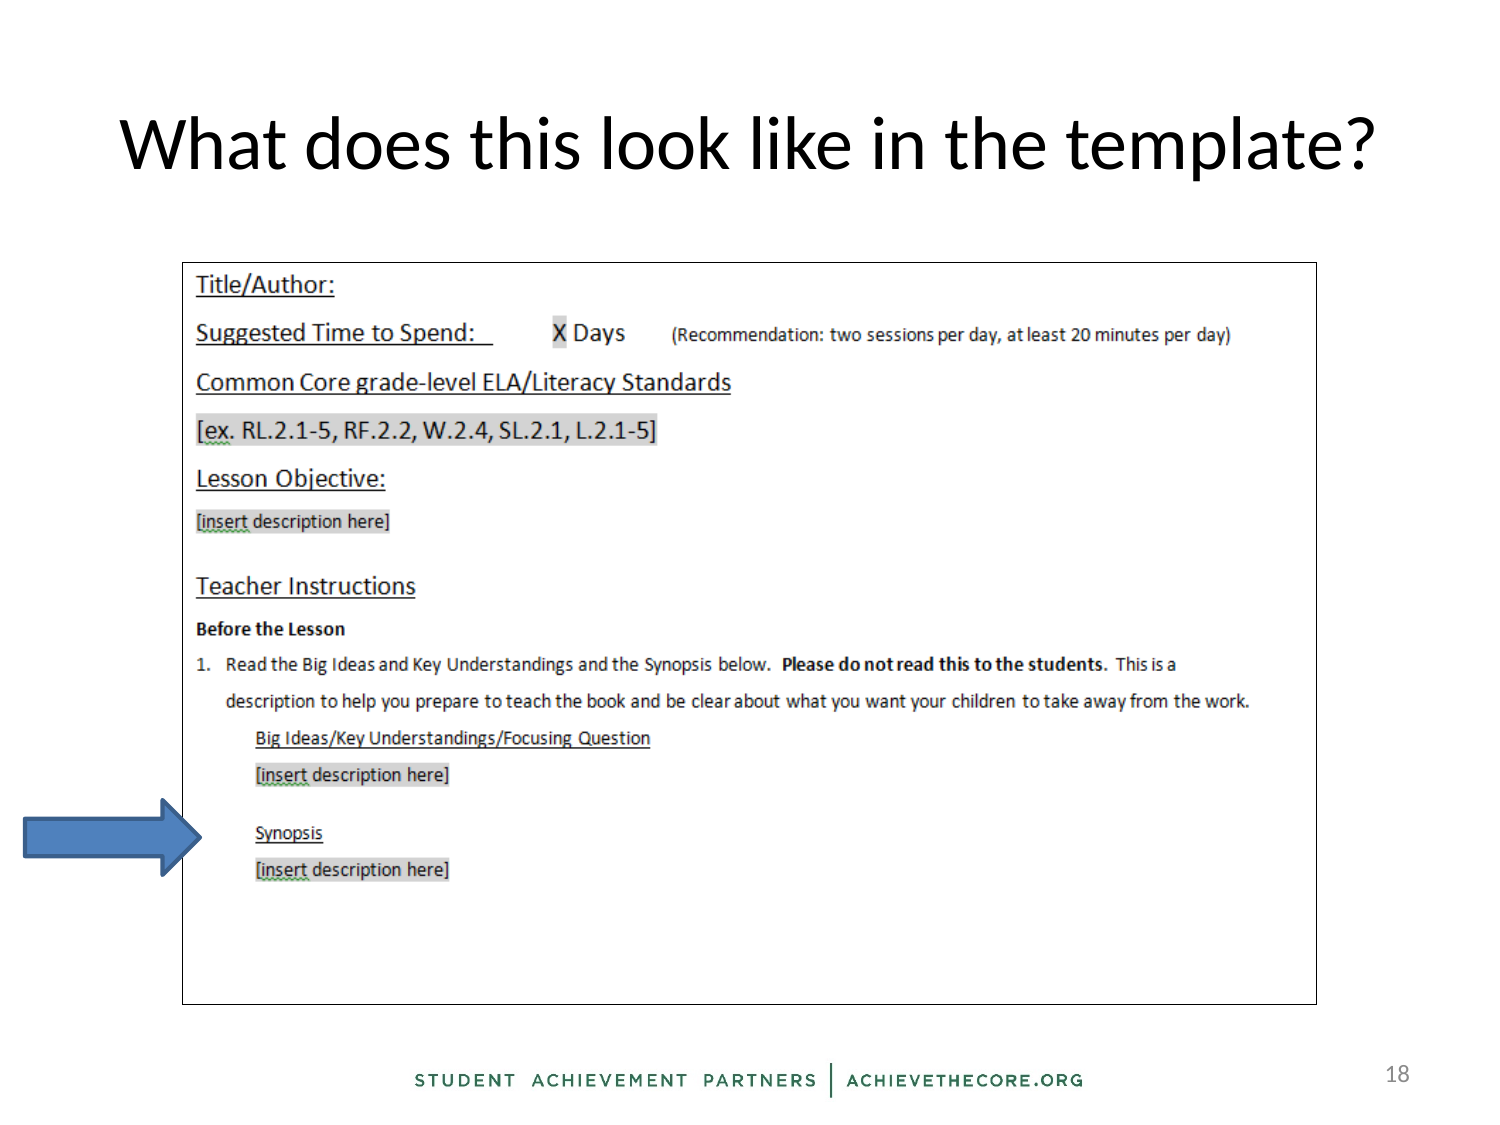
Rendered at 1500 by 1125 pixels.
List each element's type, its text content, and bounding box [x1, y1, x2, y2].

picture [399, 1057, 1101, 1102]
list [182, 262, 1318, 1006]
text_box [22, 798, 177, 877]
slide_number 18 [1074, 1042, 1425, 1103]
title What does this look like in the template? [75, 45, 1425, 233]
